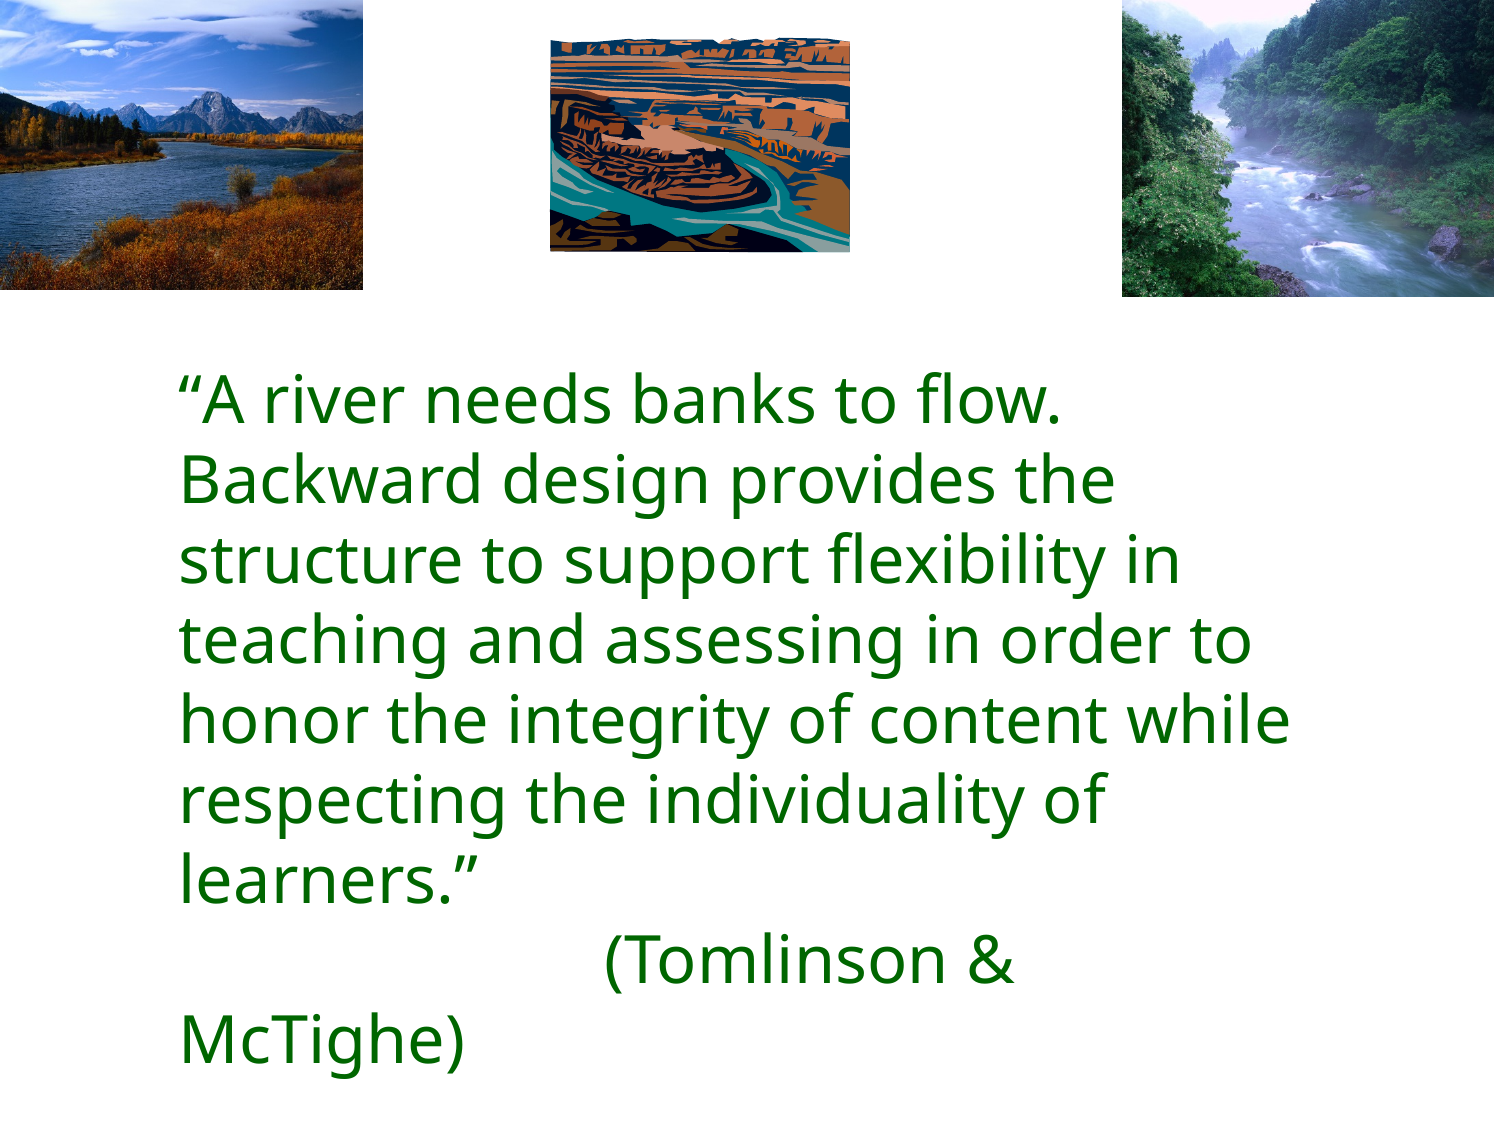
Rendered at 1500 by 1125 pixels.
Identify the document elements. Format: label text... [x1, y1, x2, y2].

text_box “A river needs banks to flow. Backward design provides the structure to support flexibility in teaching and assessing in order to honor the integrity of content while respecting the individuality of learners.” (Tomlinson & McTighe) [163, 349, 1327, 1085]
picture [1122, 0, 1495, 298]
picture [549, 37, 851, 253]
picture [0, 0, 363, 291]
